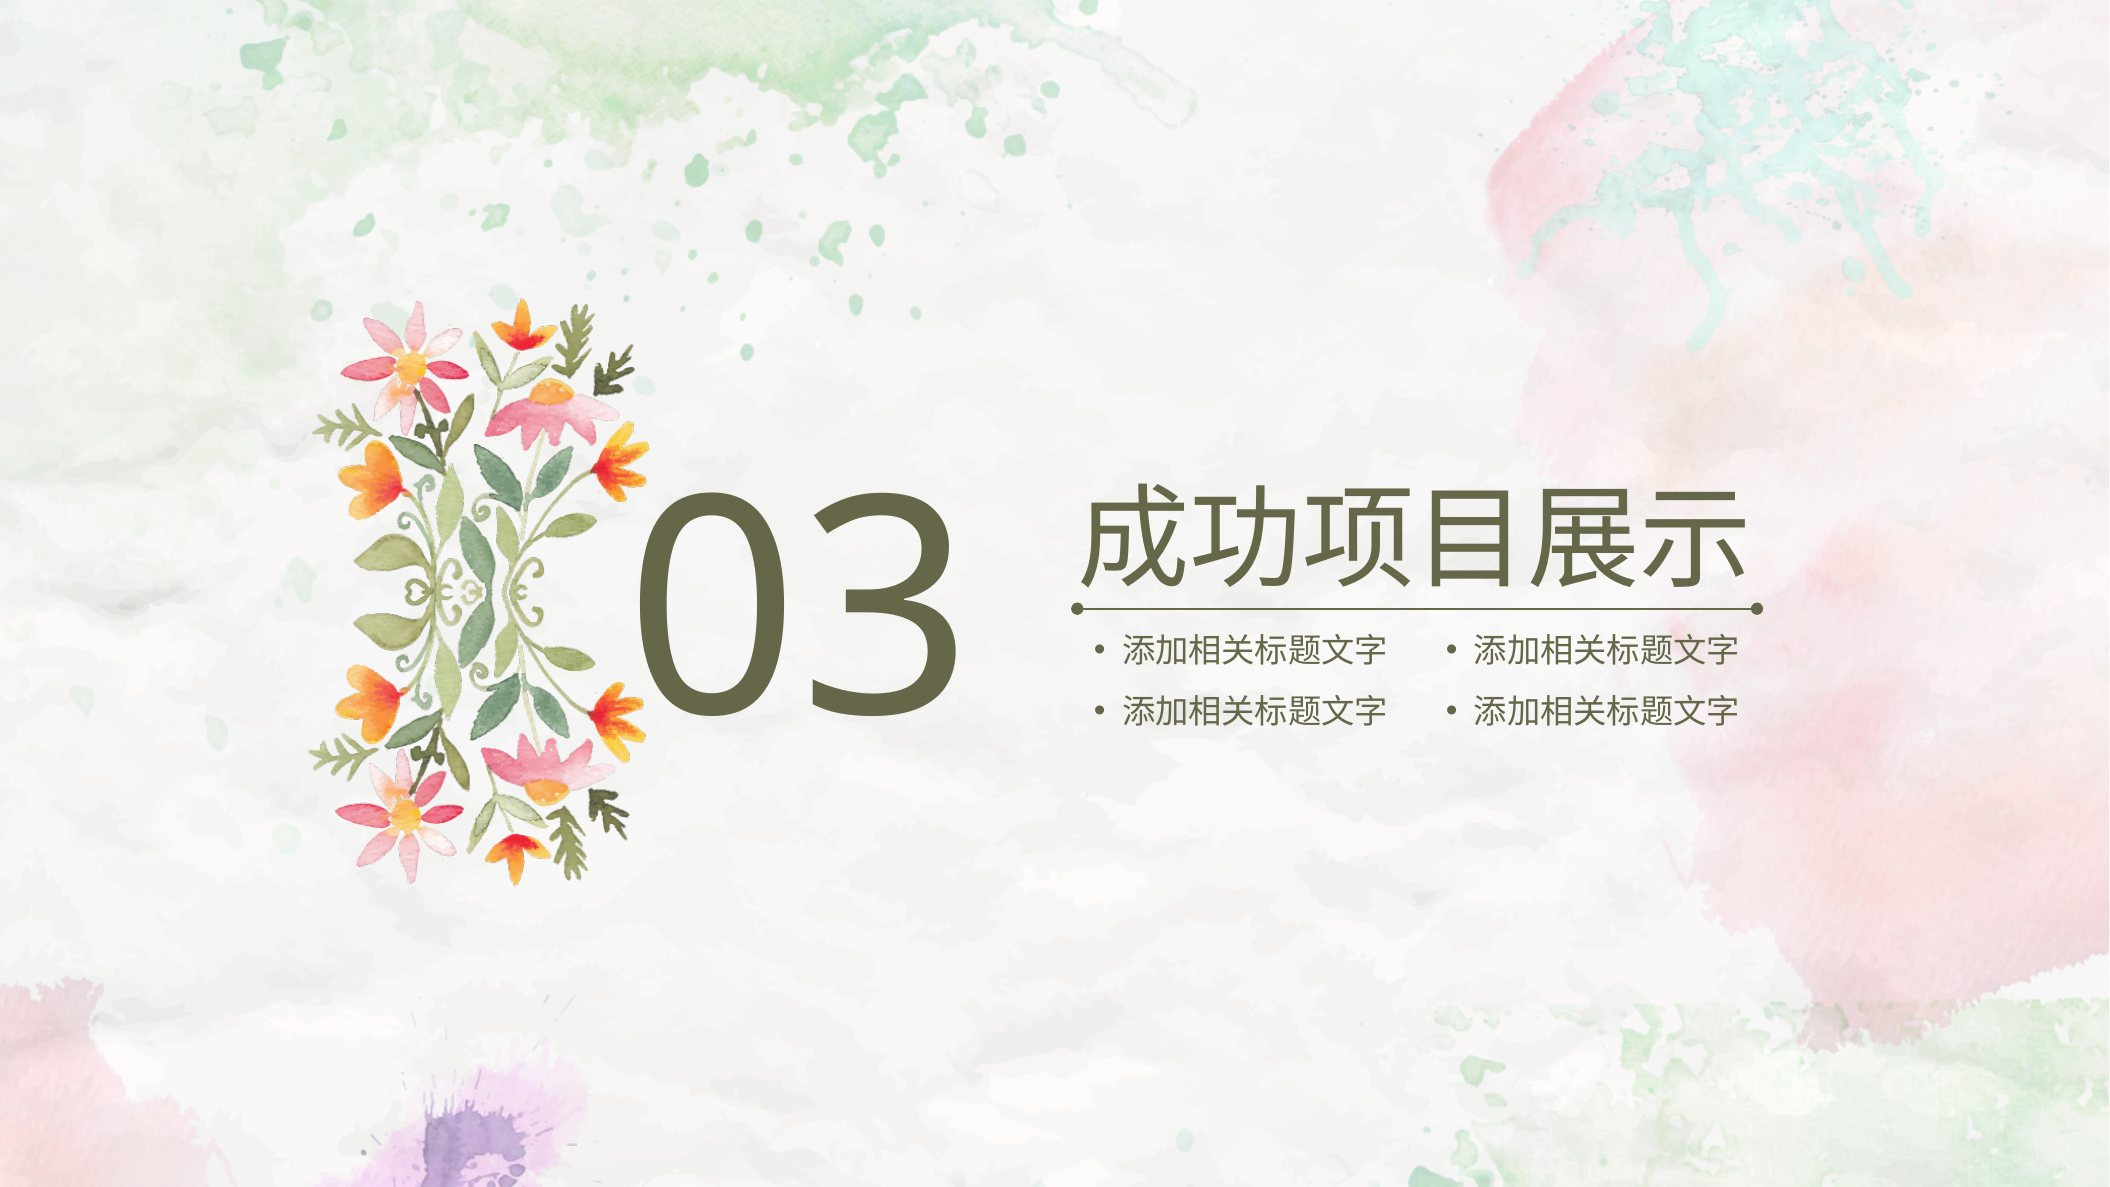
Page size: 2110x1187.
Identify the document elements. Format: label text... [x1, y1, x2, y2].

text_box 添加相关标题文字 [1079, 683, 1404, 738]
text_box 添加相关标题文字 [1431, 621, 1755, 677]
text_box 成功项目展示 [1077, 466, 1811, 602]
picture [0, 0, 2110, 1187]
text_box 添加相关标题文字 [1079, 621, 1404, 677]
text_box 添加相关标题文字 [1431, 683, 1755, 738]
text_box 03 [662, 408, 1006, 775]
